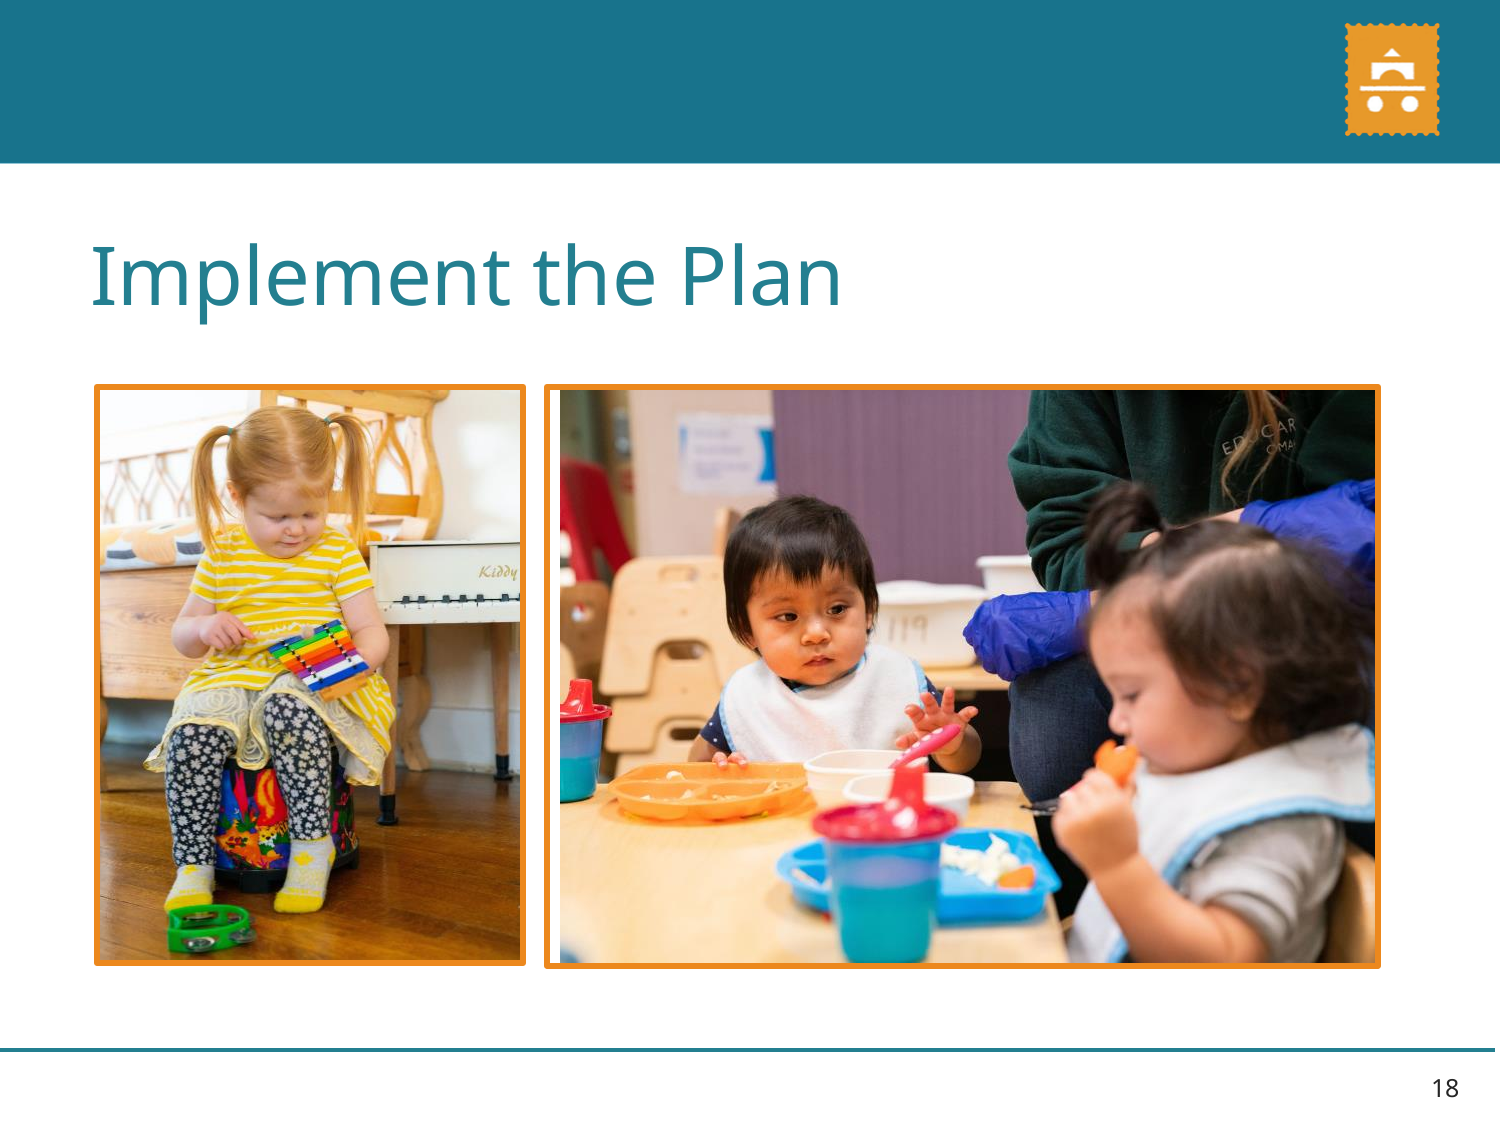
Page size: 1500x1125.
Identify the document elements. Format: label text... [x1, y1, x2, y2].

text_box Implement the Plan [74, 216, 1500, 330]
text_box 18 [1416, 1065, 1500, 1125]
picture [0, 0, 1500, 1125]
